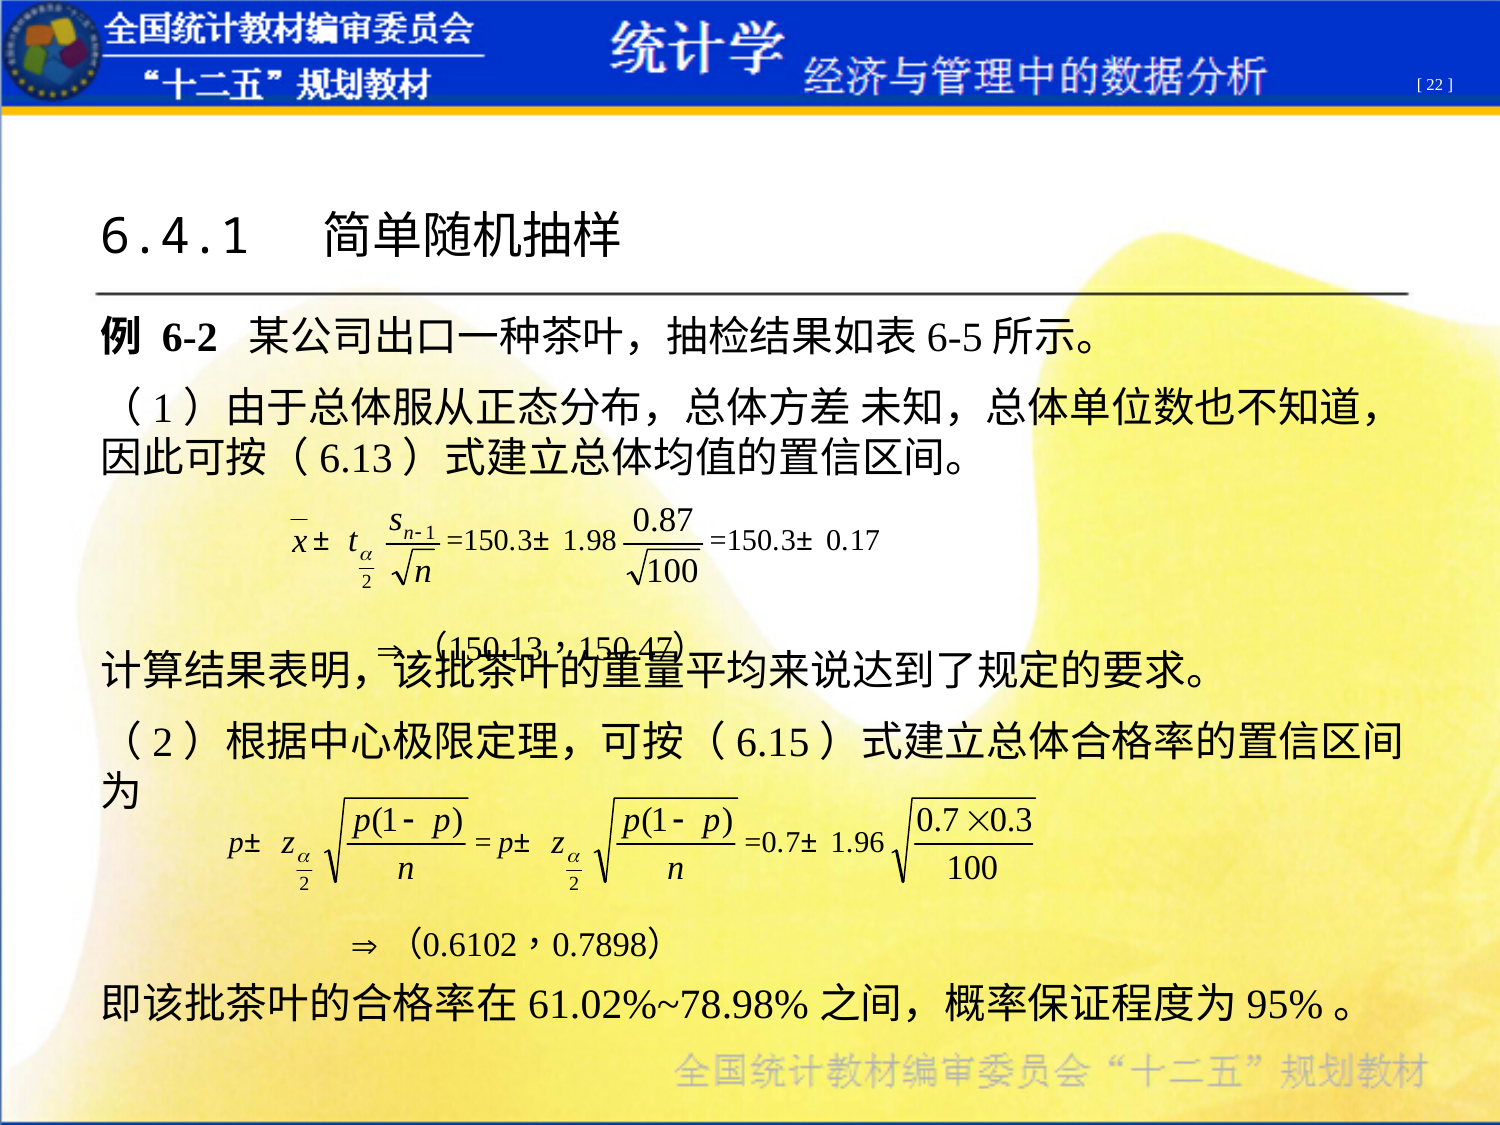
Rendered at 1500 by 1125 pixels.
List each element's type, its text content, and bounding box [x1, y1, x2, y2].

text_box [ 22 ] [1364, 66, 1468, 142]
picture [0, 1, 1500, 1125]
text_box 6.4.1 简单随机抽样 [85, 196, 1468, 271]
picture [189, 479, 1365, 682]
text_box 例 6-2 某公司出口一种茶叶，抽检结果如表6-5所示。 （1）由于总体服从正态分布，总体方差 未知，总体单位数也不知道，因此可按（6.13）式建立总体均值的置信区间。 计算结果表明，该批茶叶的重量平均来说达到了规定的要求。 （2）根据中心极限定理，可按（6.15）式建立总体合格率的置信区间为 即该批茶叶的合格率在61.02%~78.98%之间，概率保证程度为95%。 [85, 302, 1447, 1125]
picture [163, 774, 1339, 978]
